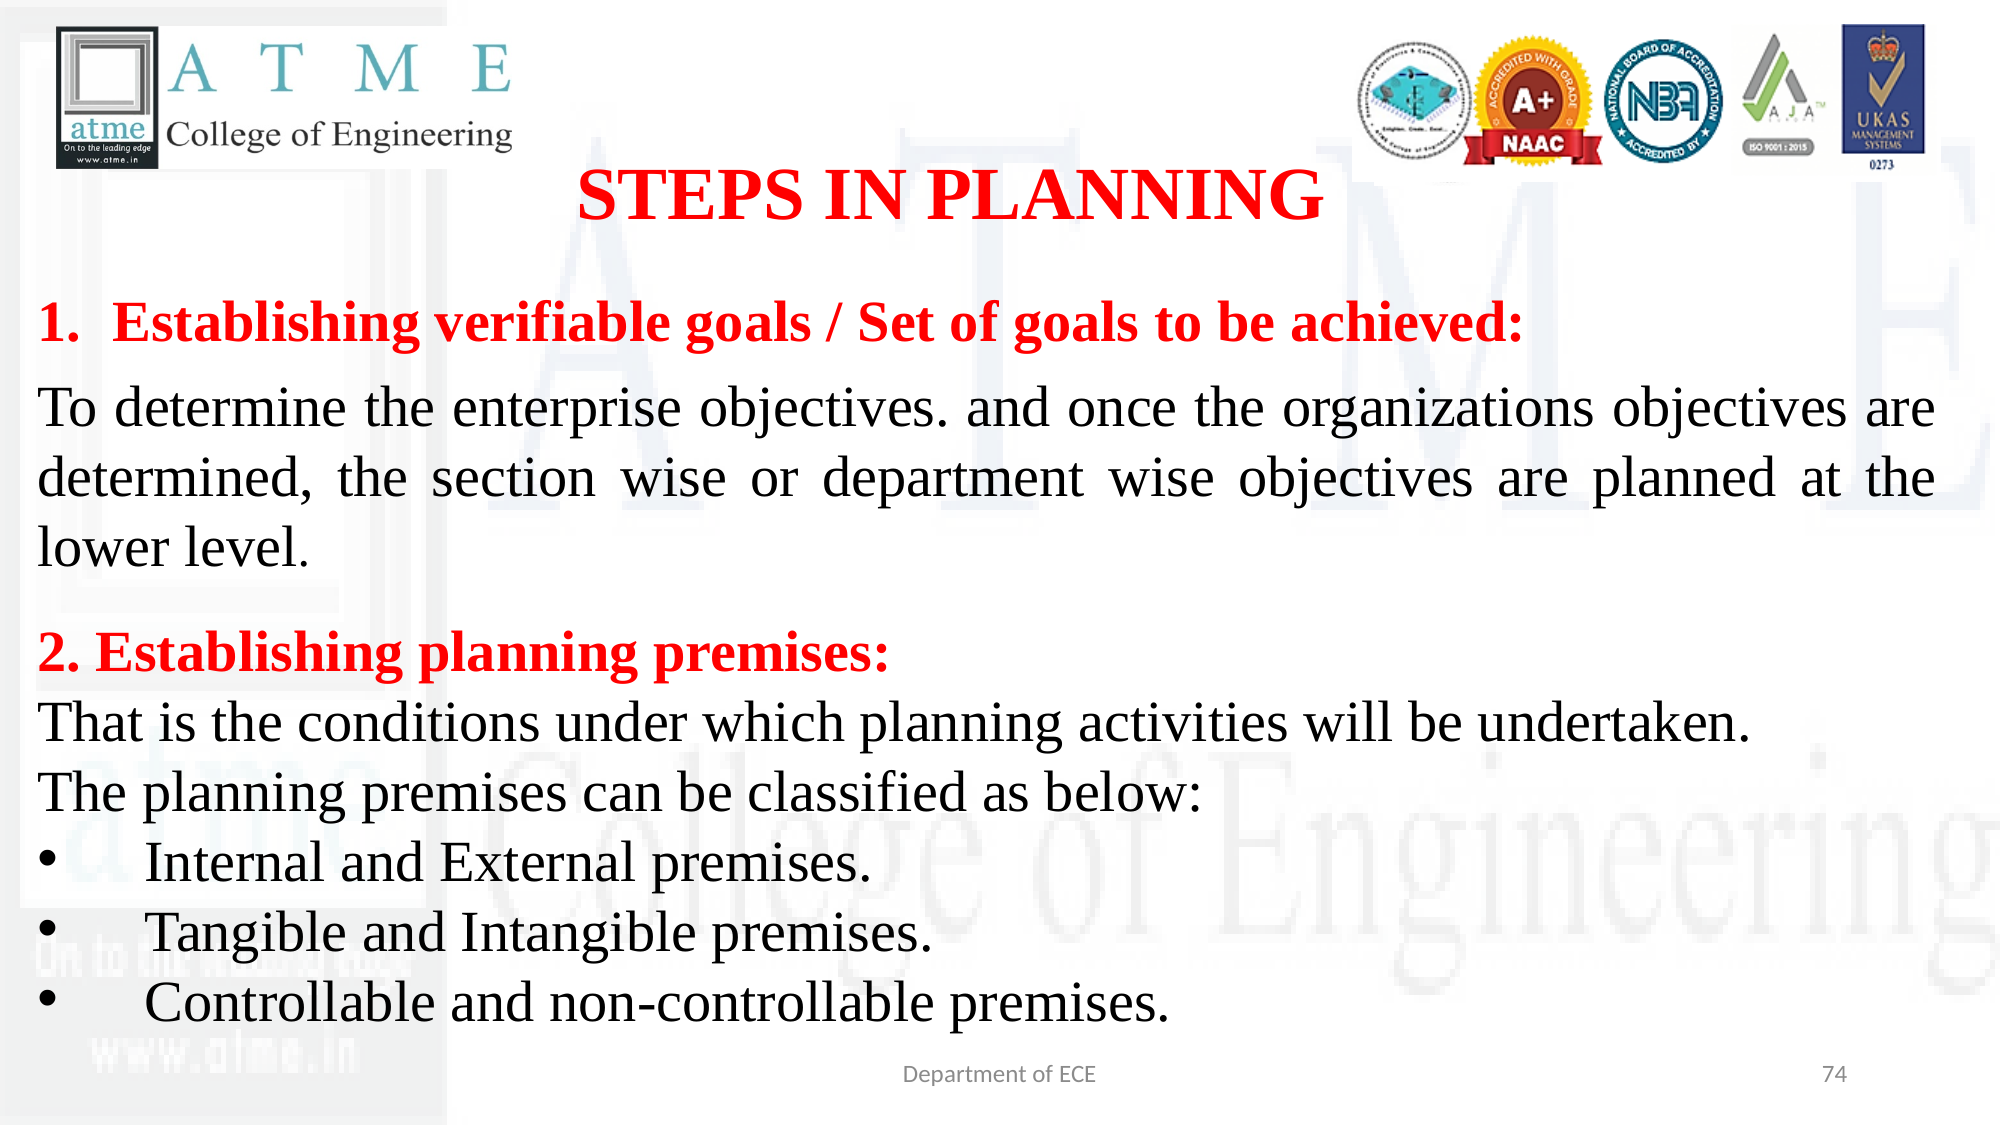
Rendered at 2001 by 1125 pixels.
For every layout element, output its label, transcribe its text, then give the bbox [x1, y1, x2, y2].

picture [56, 26, 512, 136]
picture [1624, 44, 1658, 67]
footer Department of ECE [662, 1042, 1338, 1103]
text_box STEPS IN PLANNING [56, 136, 1865, 242]
picture [1611, 121, 1626, 136]
slide_number 74 [1412, 1042, 1863, 1103]
picture [1352, 24, 1941, 182]
picture [1662, 44, 1676, 52]
text_box Establishing verifiable goals / Set of goals to be achieved: To determine the enterprise objectives. and once the organizations objectives are determined, the section wise or department wise objectives are planned at the lower level. 2. Establishing planning premises: That is the conditions under which planning activities will be undertaken. The planning premises can be classified as below: Internal and External premises. Tangible and Intangible premises. Controllable and non-controllable premises. [22, 275, 1953, 1041]
picture [1620, 47, 1719, 136]
